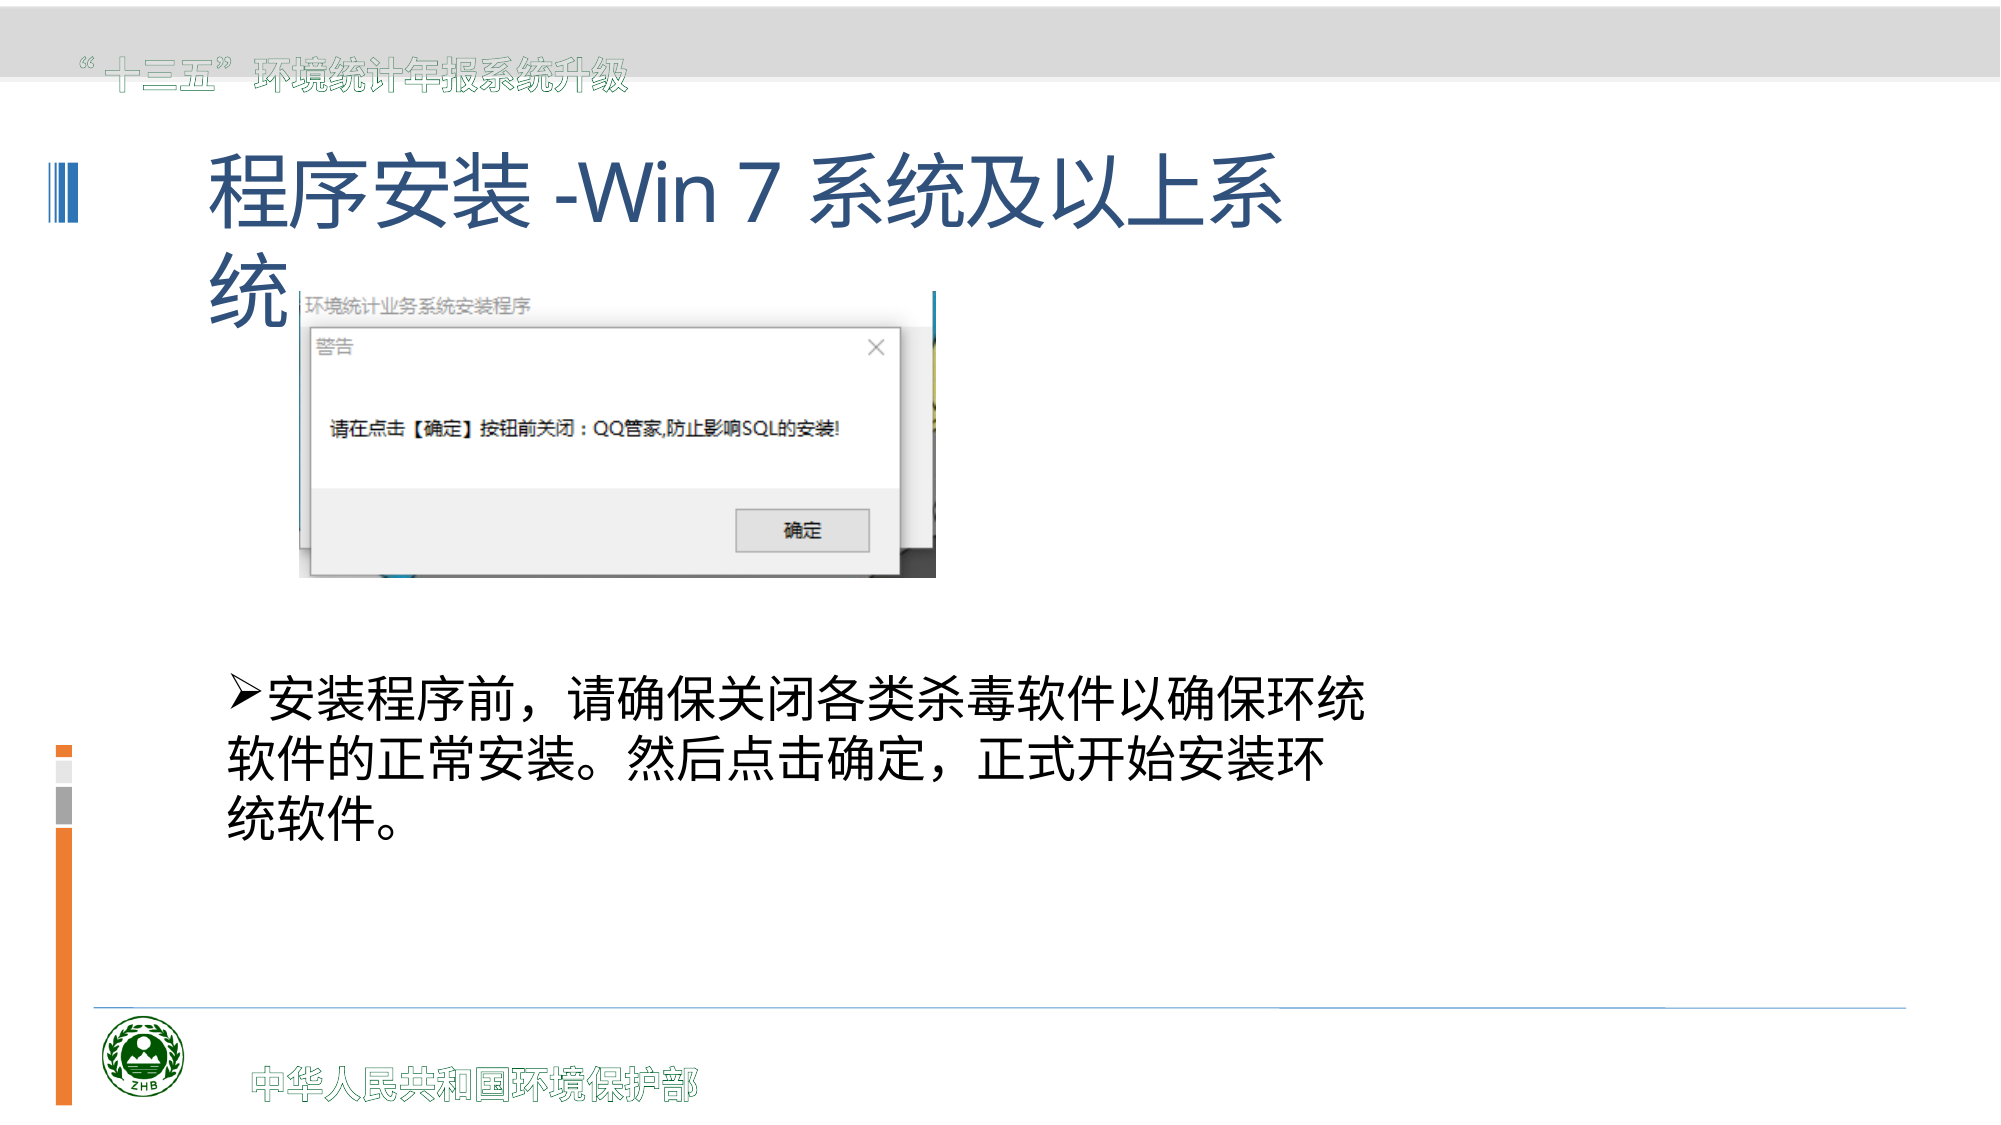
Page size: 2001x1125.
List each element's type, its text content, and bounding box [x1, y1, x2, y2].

picture [299, 291, 936, 579]
text_box 安装程序前，请确保关闭各类杀毒软件以确保环统软件的正常安装。然后点击确定，正式开始安装环统软件。 [211, 660, 1386, 855]
picture [93, 1007, 188, 1106]
text_box 程序安装-Win 7系统及以上系统 [192, 131, 1359, 261]
